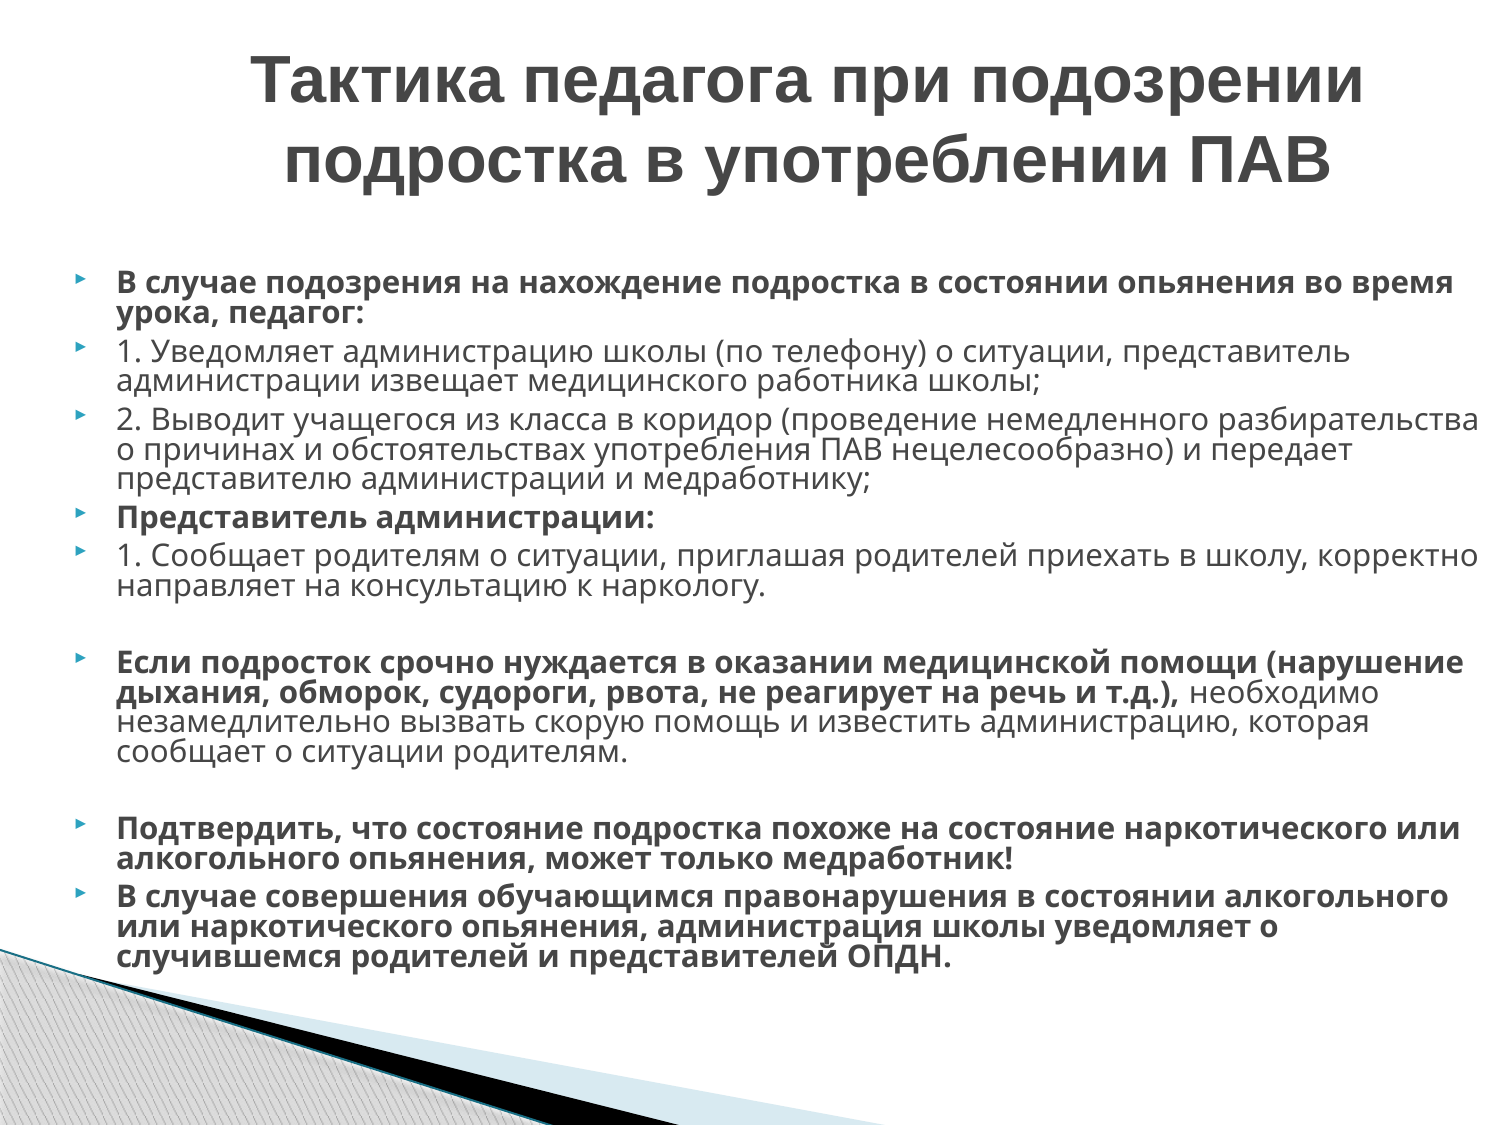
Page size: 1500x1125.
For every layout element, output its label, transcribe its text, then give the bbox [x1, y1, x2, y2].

text_box Тактика педагога при подозрении подростка в употреблении ПАВ [120, 0, 1497, 233]
list В случае подозрения на нахождение подростка в состоянии опьянения во время урока, педагог: 1. Уведомляет администрацию школы (по телефону) о ситуации, представитель администрации извещает медицинского работника школы; 2. Выводит учащегося из класса в коридор (проведение немедленного разбирательства о причинах и обстоятельствах употребления ПАВ нецелесообразно) и передает представителю администрации и медработнику; Представитель администрации: 1. Сообщает родителям о ситуации, приглашая родителей приехать в школу, корректно направляет на консультацию к наркологу. Если подросток срочно нуждается в оказании медицинской помощи (нарушение дыхания, обморок, судороги, рвота, не реагирует на речь и т.д.), необходимо незамедлительно вызвать скорую помощь и известить администрацию, которая сообщает о ситуации родителям. Подтвердить, что состояние подростка похоже на состояние наркотического или алкогольного опьянения, может только медработник! В случае совершения обучающимся правонарушения в состоянии алкогольного или наркотического опьянения, администрация школы уведомляет о случившемся родителей и представителей ОПДН. [41, 262, 1500, 1005]
